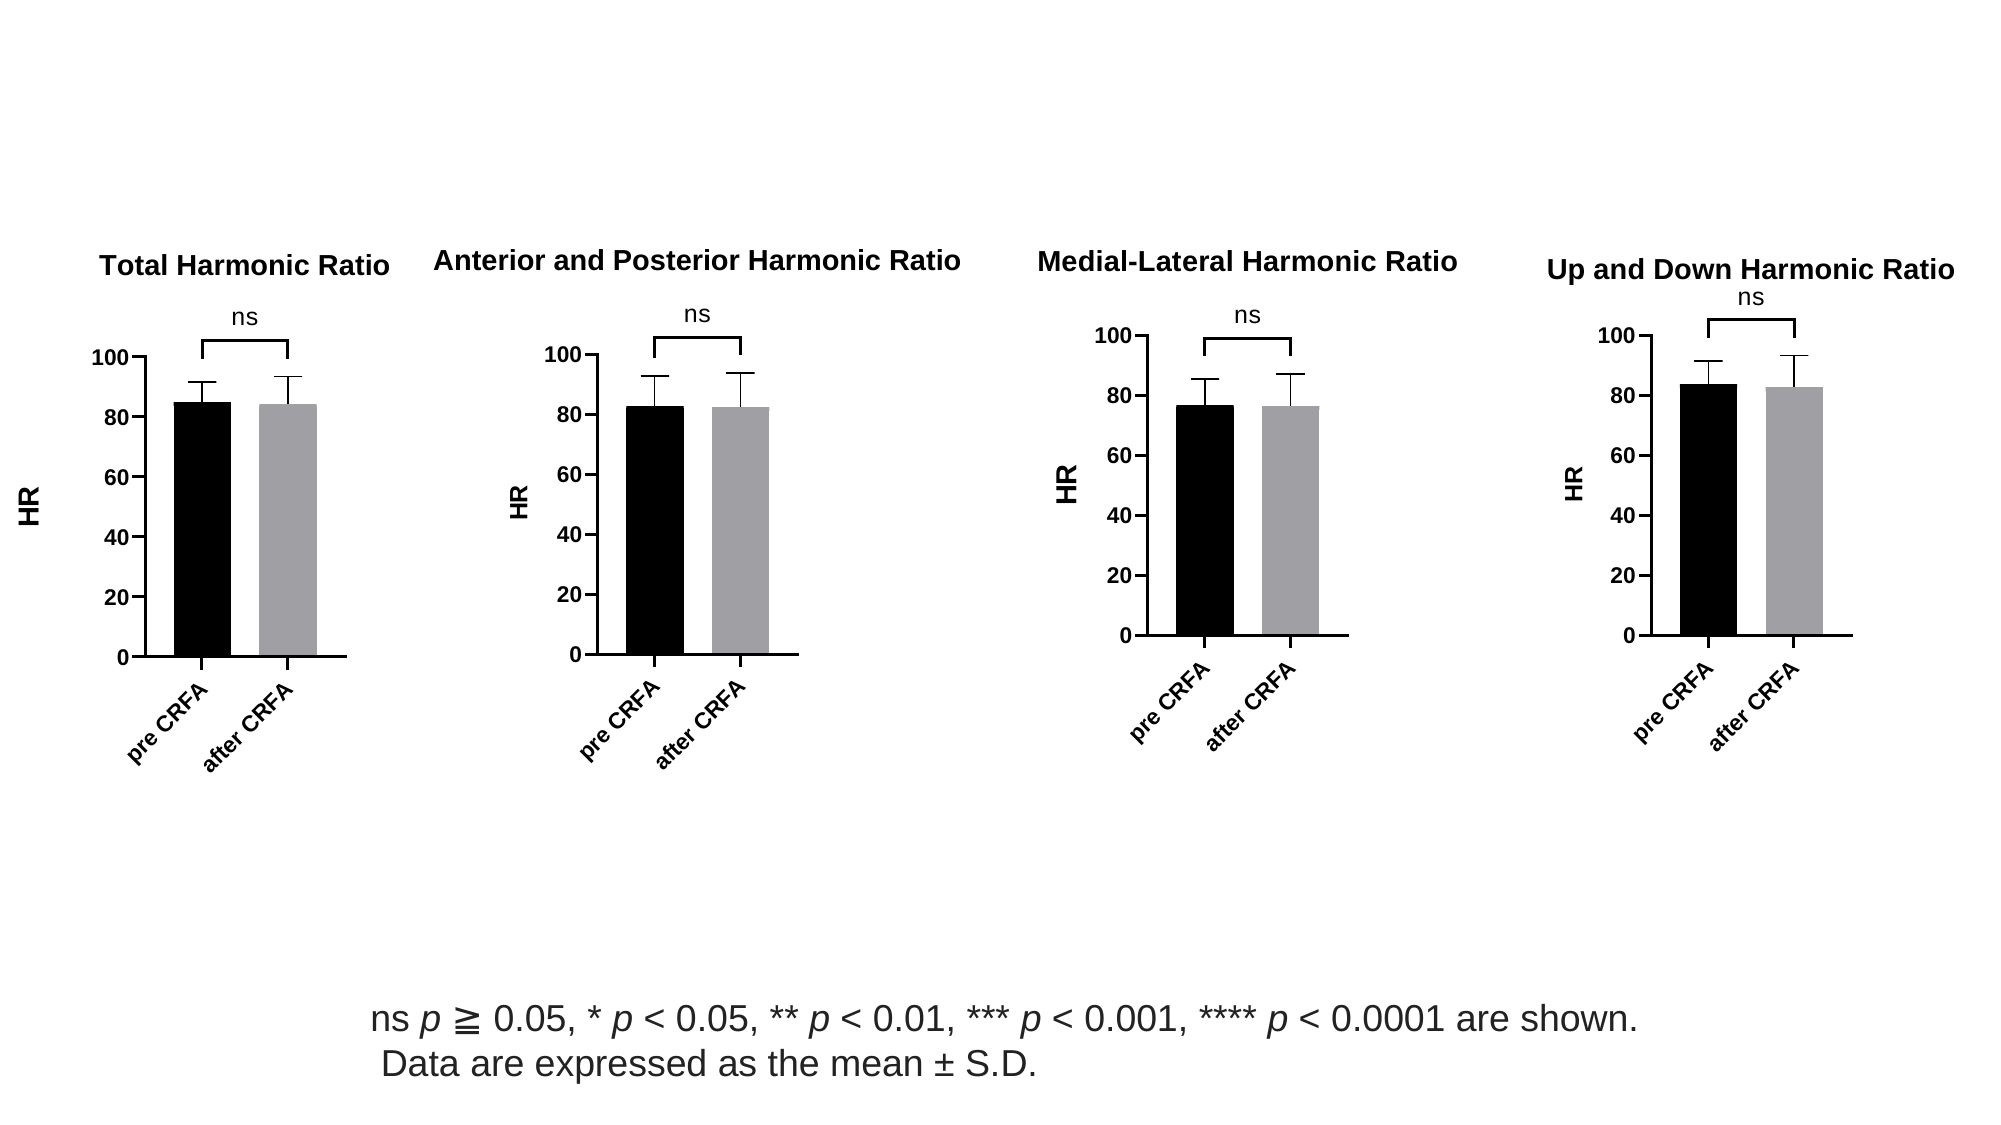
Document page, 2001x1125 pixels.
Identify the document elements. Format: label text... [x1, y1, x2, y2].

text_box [412, 222, 984, 792]
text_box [1525, 231, 1978, 774]
text_box ns p ≧ 0.05, * p < 0.05, ** p < 0.01, *** p < 0.001, **** p < 0.0001 are shown. Data are expressed as the mean ± S.D. [355, 987, 1842, 1092]
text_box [0, 227, 413, 795]
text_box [1016, 223, 1481, 774]
